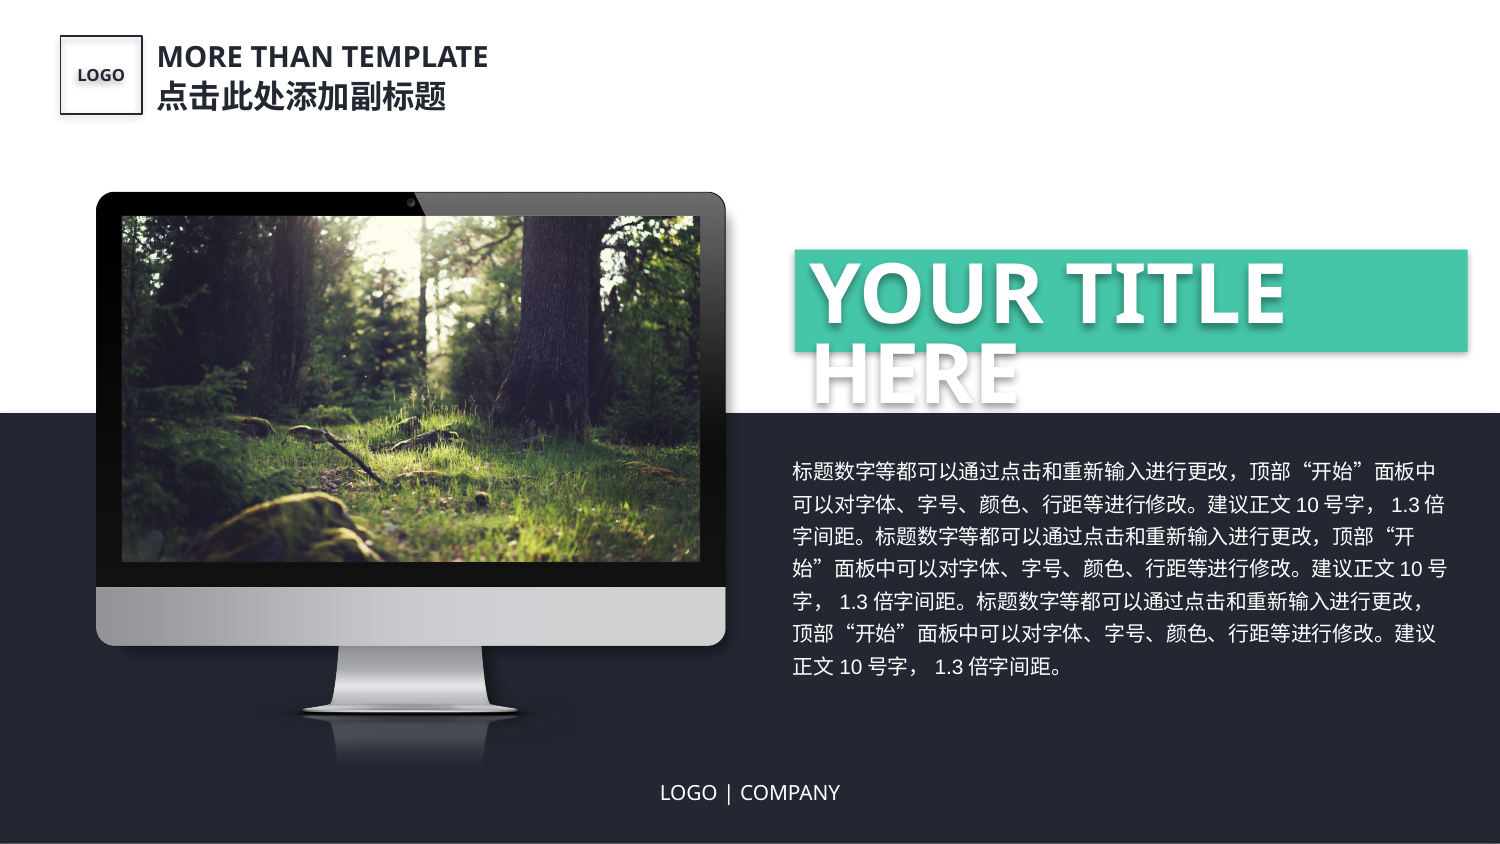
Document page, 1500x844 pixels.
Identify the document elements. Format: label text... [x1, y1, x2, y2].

text_box 标题数字等都可以通过点击和重新输入进行更改，顶部“开始”面板中可以对字体、字号、颜色、行距等进行修改。建议正文10号字，1.3倍字间距。标题数字等都可以通过点击和重新输入进行更改，顶部“开始”面板中可以对字体、字号、颜色、行距等进行修改。建议正文10号字，1.3倍字间距。标题数字等都可以通过点击和重新输入进行更改，顶部“开始”面板中可以对字体、字号、颜色、行距等进行修改。建议正文10号字，1.3倍字间距。 [778, 444, 1468, 686]
text_box LOGO | COMPANY [767, 777, 912, 812]
text_box [0, 412, 1500, 844]
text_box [794, 249, 1468, 353]
text_box LOGO [60, 35, 143, 115]
text_box MORE THAN TEMPLATE 点击此处添加副标题 [141, 27, 514, 123]
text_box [96, 177, 763, 811]
